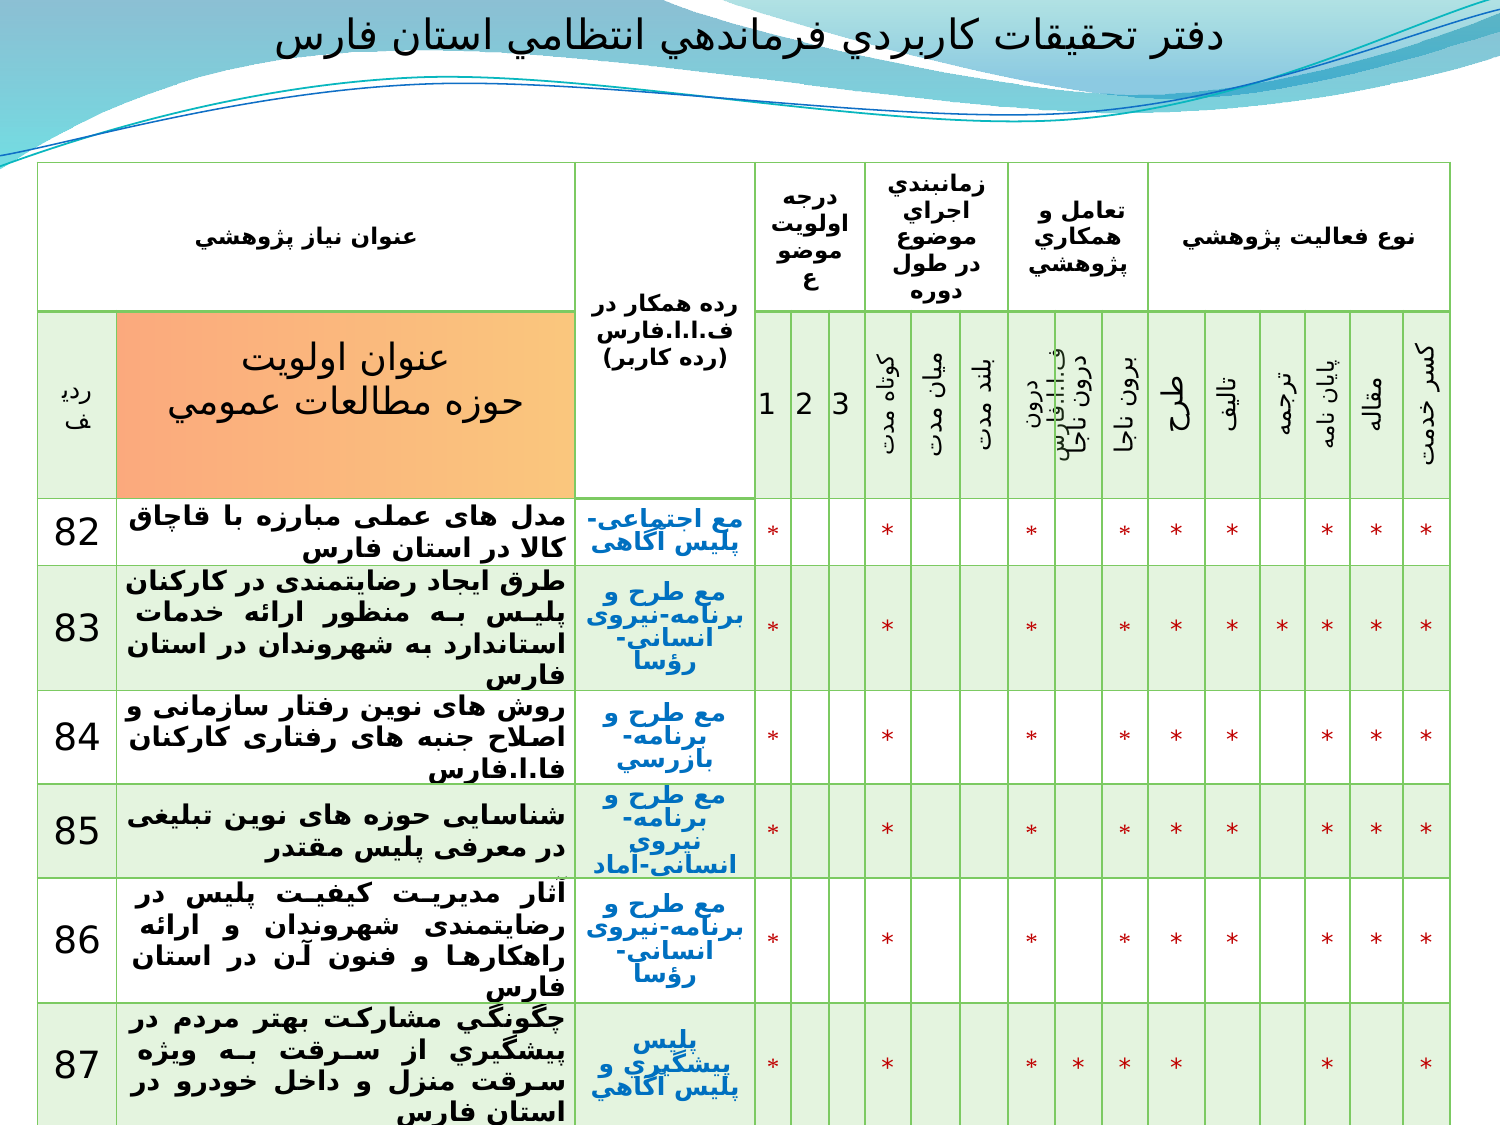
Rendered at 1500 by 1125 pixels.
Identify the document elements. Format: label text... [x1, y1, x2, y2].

table_cell * [866, 1004, 910, 1125]
table_cell [961, 879, 1007, 1002]
table_header نوع فعاليت پژوهشي [1149, 163, 1449, 310]
table_cell [1261, 499, 1304, 565]
table_cell 3 [830, 313, 864, 498]
table_cell مدل های عملی مبارزه با قاچاق کالا در استان فارس [117, 499, 574, 565]
table_cell * [1149, 499, 1204, 565]
table_cell * [756, 566, 790, 690]
table_cell 85 [38, 785, 116, 877]
table_cell * [1206, 499, 1259, 565]
table_cell [1261, 879, 1304, 1002]
table_cell عنوان اولويت حوزه مطالعات عمومي [117, 313, 574, 498]
table_cell * [866, 785, 910, 877]
table_cell * [1404, 785, 1449, 877]
text_box دفتر تحقيقات كاربردي فرماندهي انتظامي استان فارس [0, 0, 1500, 65]
table_cell تاليف [1206, 313, 1259, 498]
table_cell رديف [38, 313, 116, 498]
table_cell روش های نوین رفتار سازمانی و اصلاح جنبه های رفتاری کارکنان فا.ا.فارس [117, 691, 574, 783]
table_cell * [1306, 879, 1349, 1002]
table_cell * [1351, 879, 1402, 1002]
table_cell * [1009, 566, 1054, 690]
table_cell آثار مدیریت کیفیت پلیس در رضایتمندی شهروندان و ارائه راهکارها و فنون آن در استان فارس [117, 879, 574, 1002]
table_cell * [1351, 691, 1402, 783]
table_cell * [1103, 785, 1147, 877]
table_cell * [1351, 785, 1402, 877]
table_cell [912, 879, 959, 1002]
table_cell 84 [38, 691, 116, 783]
table_cell 86 [38, 879, 116, 1002]
table_cell * [1206, 879, 1259, 1002]
table_cell * [1261, 566, 1304, 690]
table_cell شناسایی حوزه های نوین تبلیغی در معرفی پلیس مقتدر [117, 785, 574, 877]
table_cell * [1056, 1004, 1101, 1125]
table_cell * [1009, 879, 1054, 1002]
table_cell 83 [38, 566, 116, 690]
table_cell * [1009, 785, 1054, 877]
table_cell * [756, 1004, 790, 1125]
table_cell [1056, 879, 1101, 1002]
table_cell بلند مدت [961, 313, 1007, 498]
table_cell [830, 879, 864, 1002]
table_cell [961, 785, 1007, 877]
table_cell [961, 566, 1007, 690]
table_cell [1056, 499, 1101, 565]
table_cell [1261, 1004, 1304, 1125]
table_cell * [1103, 1004, 1147, 1125]
table_cell چگونگي مشاركت بهتر مردم در پيشگيري از سرقت به ويژه سرقت منزل و داخل خودرو در استان فارس [117, 1004, 574, 1125]
table_cell * [1351, 566, 1402, 690]
table_cell درون ف.ا.ا.فارس [1009, 313, 1054, 498]
table_cell [792, 691, 828, 783]
table_cell 87 [38, 1004, 116, 1125]
table_cell * [756, 691, 790, 783]
table_cell * [1206, 691, 1259, 783]
table_cell [1056, 566, 1101, 690]
table_cell * [1103, 691, 1147, 783]
table_cell * [866, 879, 910, 1002]
table_cell مع طرح و برنامه-نیروی انسانی- رؤسا [576, 566, 754, 690]
table_cell [1351, 1004, 1402, 1125]
table_cell * [1306, 785, 1349, 877]
table_cell * [866, 691, 910, 783]
table_cell ميان مدت [912, 313, 959, 498]
table_cell [792, 785, 828, 877]
table_cell * [1149, 785, 1204, 877]
table_cell مع طرح و برنامه-نیروی انسانی- رؤسا [576, 879, 754, 1002]
table_cell [1261, 785, 1304, 877]
table_cell * [1009, 499, 1054, 565]
table_cell طرح [1149, 313, 1204, 498]
table_cell * [756, 785, 790, 877]
table_cell [961, 691, 1007, 783]
table_cell * [1404, 1004, 1449, 1125]
table_cell [961, 499, 1007, 565]
table_cell 82 [38, 499, 116, 565]
table_cell [792, 499, 828, 565]
table_cell [912, 499, 959, 565]
table_cell * [756, 499, 790, 565]
table_cell * [1103, 566, 1147, 690]
table_header رده همكار در ف.ا.ا.فارس (رده كاربر) [576, 163, 754, 497]
table_cell * [1404, 566, 1449, 690]
table_cell * [1149, 566, 1204, 690]
table_cell [792, 1004, 828, 1125]
table_cell * [1351, 499, 1402, 565]
table_cell كسر خدمت [1404, 313, 1449, 498]
table_cell [792, 879, 828, 1002]
table_cell [1261, 691, 1304, 783]
table_cell مع اجتماعی- پلیس آگاهی [576, 500, 754, 565]
table_cell مقاله [1351, 313, 1402, 498]
table_cell مع طرح و برنامه- بازرسي [576, 691, 754, 783]
table_cell * [866, 566, 910, 690]
table_cell * [1404, 691, 1449, 783]
table_cell [912, 1004, 959, 1125]
table_header زمانبندي اجراي موضوع در طول دوره [866, 163, 1007, 310]
table_cell [1056, 785, 1101, 877]
table_cell * [1306, 499, 1349, 565]
table_cell 2 [792, 313, 828, 498]
table_cell * [1103, 879, 1147, 1002]
table_cell پليس پيشگيري و پليس آگاهي [576, 1004, 754, 1125]
table_cell * [756, 879, 790, 1002]
table_cell برون ناجا [1103, 313, 1147, 498]
table_cell * [1206, 785, 1259, 877]
table_cell 1 [756, 313, 790, 498]
table_cell [830, 785, 864, 877]
table_cell * [1404, 879, 1449, 1002]
table_cell [792, 566, 828, 690]
table_cell [830, 566, 864, 690]
table_cell * [1149, 691, 1204, 783]
table_cell [912, 785, 959, 877]
table_cell * [866, 499, 910, 565]
table_cell درون ناجا [1056, 313, 1101, 498]
table_cell * [1306, 1004, 1349, 1125]
table_cell * [1404, 499, 1449, 565]
table_cell * [1206, 566, 1259, 690]
table_cell * [1009, 691, 1054, 783]
table_cell * [1103, 499, 1147, 565]
table_cell طرق ایجاد رضایتمندی در کارکنان پلیس به منظور ارائه خدمات استاندارد به شهروندان در استان فارس [117, 566, 574, 690]
table_cell پايان نامه [1306, 313, 1349, 498]
table_cell [912, 566, 959, 690]
table_cell [1056, 691, 1101, 783]
table_header درجه اولويت موضوع [756, 163, 864, 310]
table_cell كوتاه مدت [866, 313, 910, 498]
table_cell * [1306, 566, 1349, 690]
table_cell [830, 691, 864, 783]
table_cell * [1149, 879, 1204, 1002]
table_cell [912, 691, 959, 783]
table_cell مع طرح و برنامه- نیروی انسانی-آماد [576, 785, 754, 877]
table_header عنوان نياز پژوهشي [38, 163, 574, 310]
table_cell [1206, 1004, 1259, 1125]
table_cell [961, 1004, 1007, 1125]
table_cell * [1009, 1004, 1054, 1125]
table_cell ترجمه [1261, 313, 1304, 498]
table_header تعامل و همكاري پژوهشي [1009, 163, 1147, 310]
table_cell * [1306, 691, 1349, 783]
table_cell * [1149, 1004, 1204, 1125]
table_cell [830, 1004, 864, 1125]
table_cell [830, 499, 864, 565]
